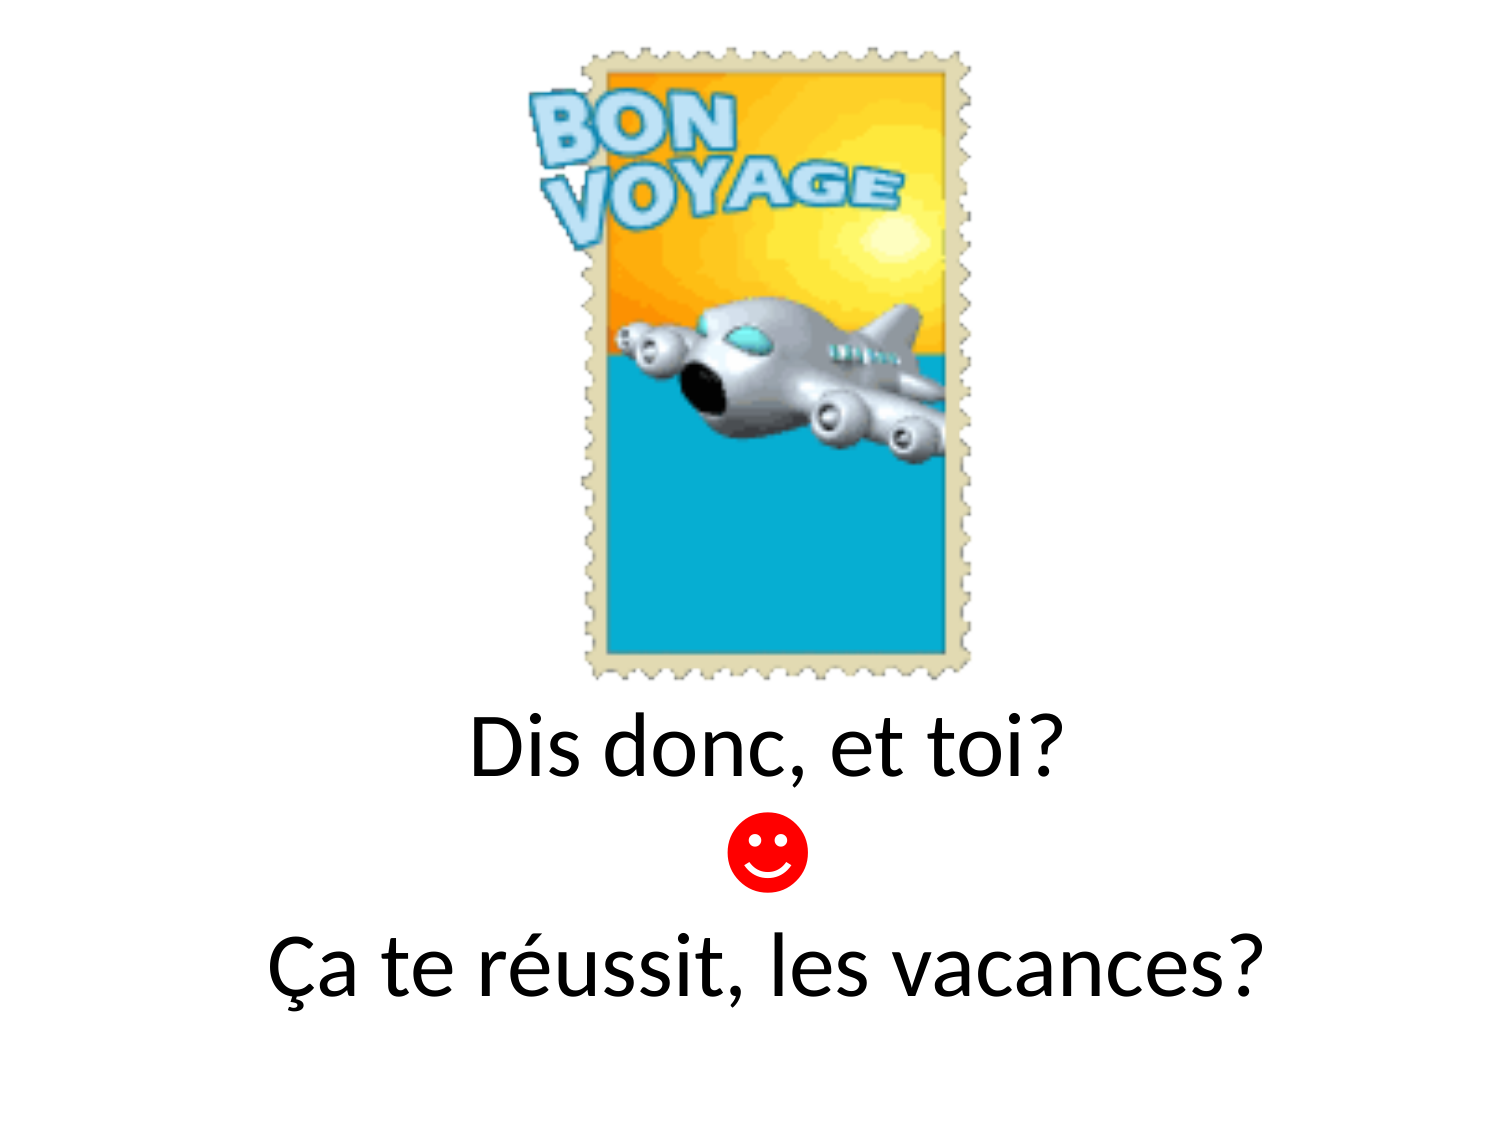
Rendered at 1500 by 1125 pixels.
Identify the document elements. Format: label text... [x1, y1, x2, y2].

title Dis donc, et toi? ☻ Ça te réussit, les vacances? [125, 650, 1413, 1050]
picture [499, 37, 985, 693]
